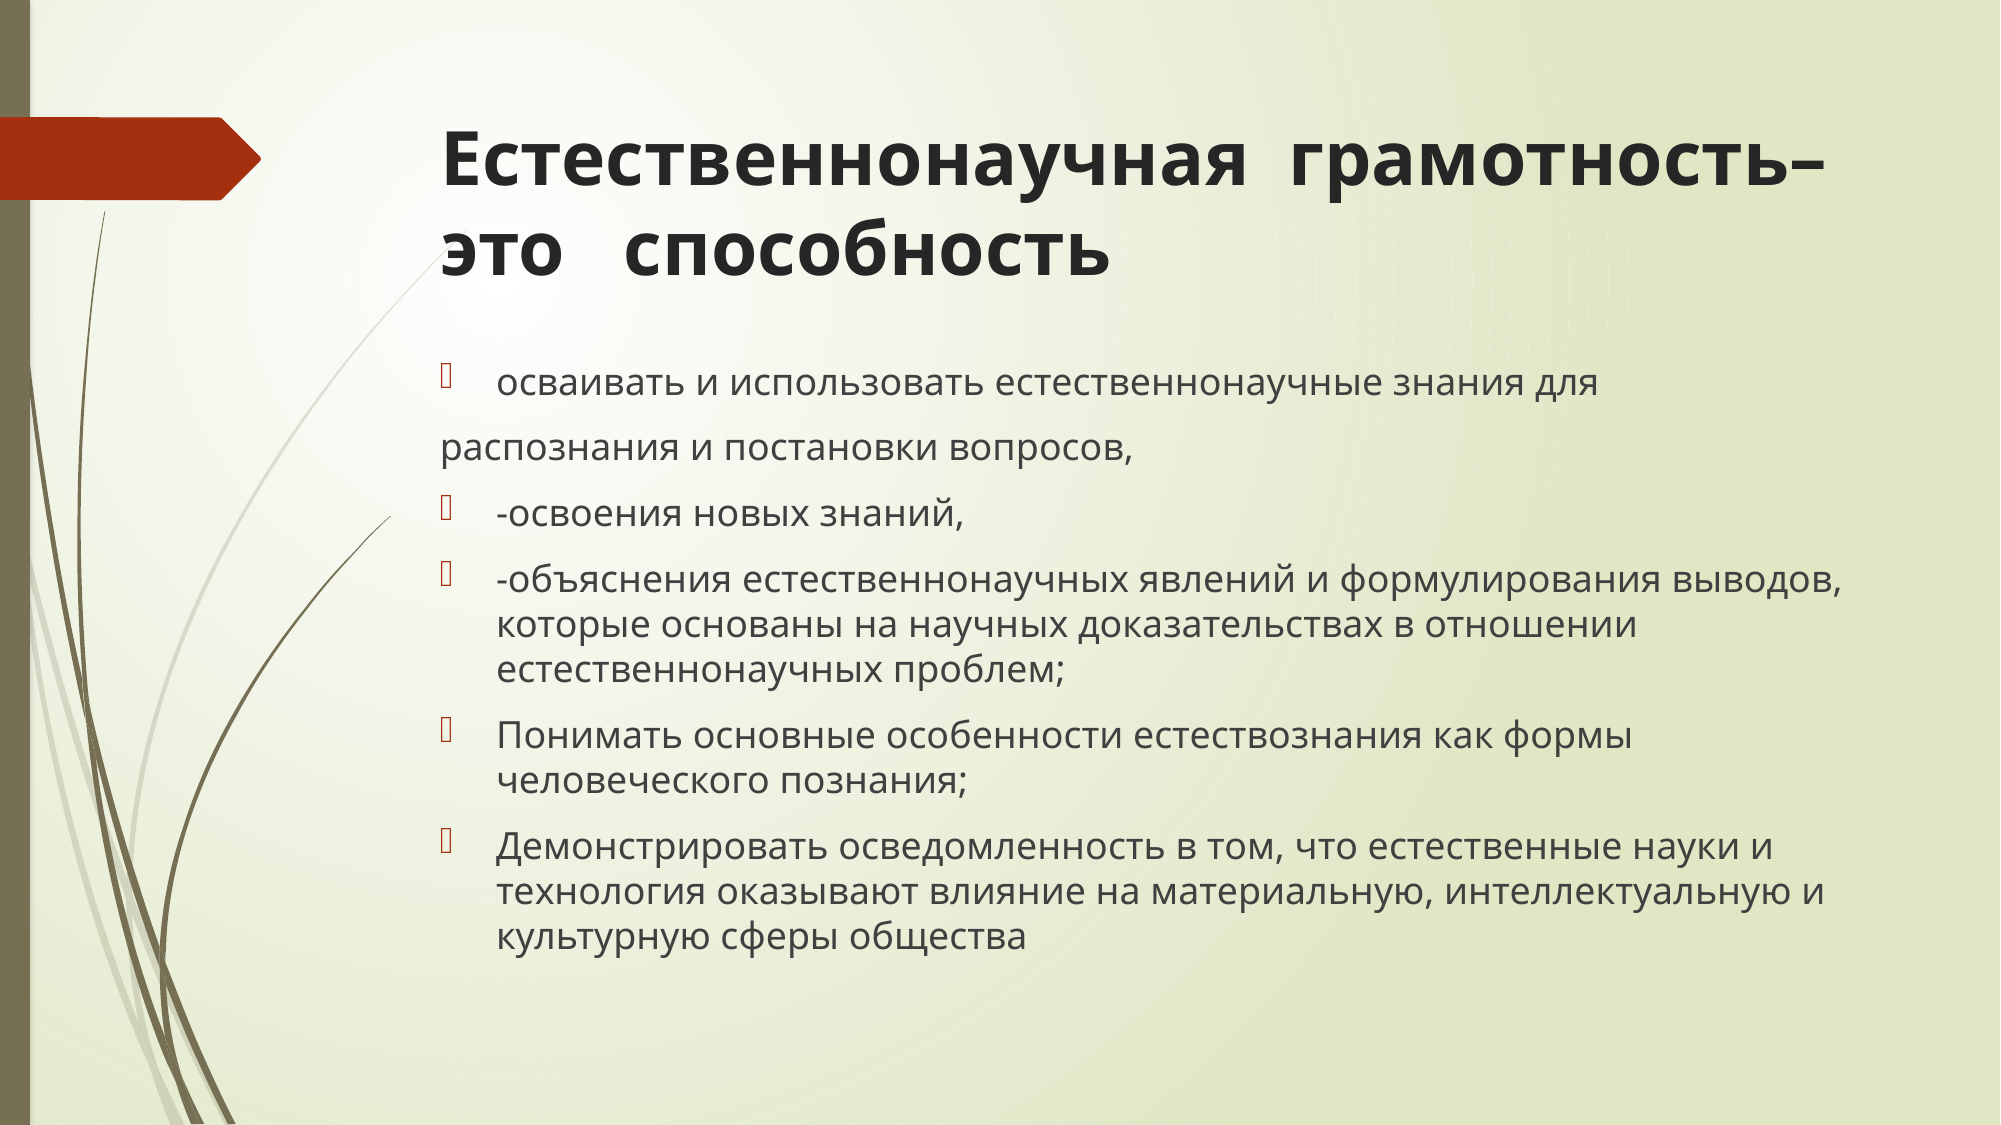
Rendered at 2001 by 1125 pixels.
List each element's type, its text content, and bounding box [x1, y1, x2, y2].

title Естественнонаучная грамотность– это способность [425, 102, 1888, 313]
list осваивать и использовать естественнонаучные знания для распознания и постановки вопросов, -освоения новых знаний, -объяснения естественнонаучных явлений и формулирования выводов, которые основаны на научных доказательствах в отношении естественнонаучных проблем; Понимать основные особенности естествознания как формы человеческого познания; Демонстрировать осведомленность в том, что естественные науки и технология оказывают влияние на материальную, интеллектуальную и культурную сферы общества [424, 350, 1888, 970]
